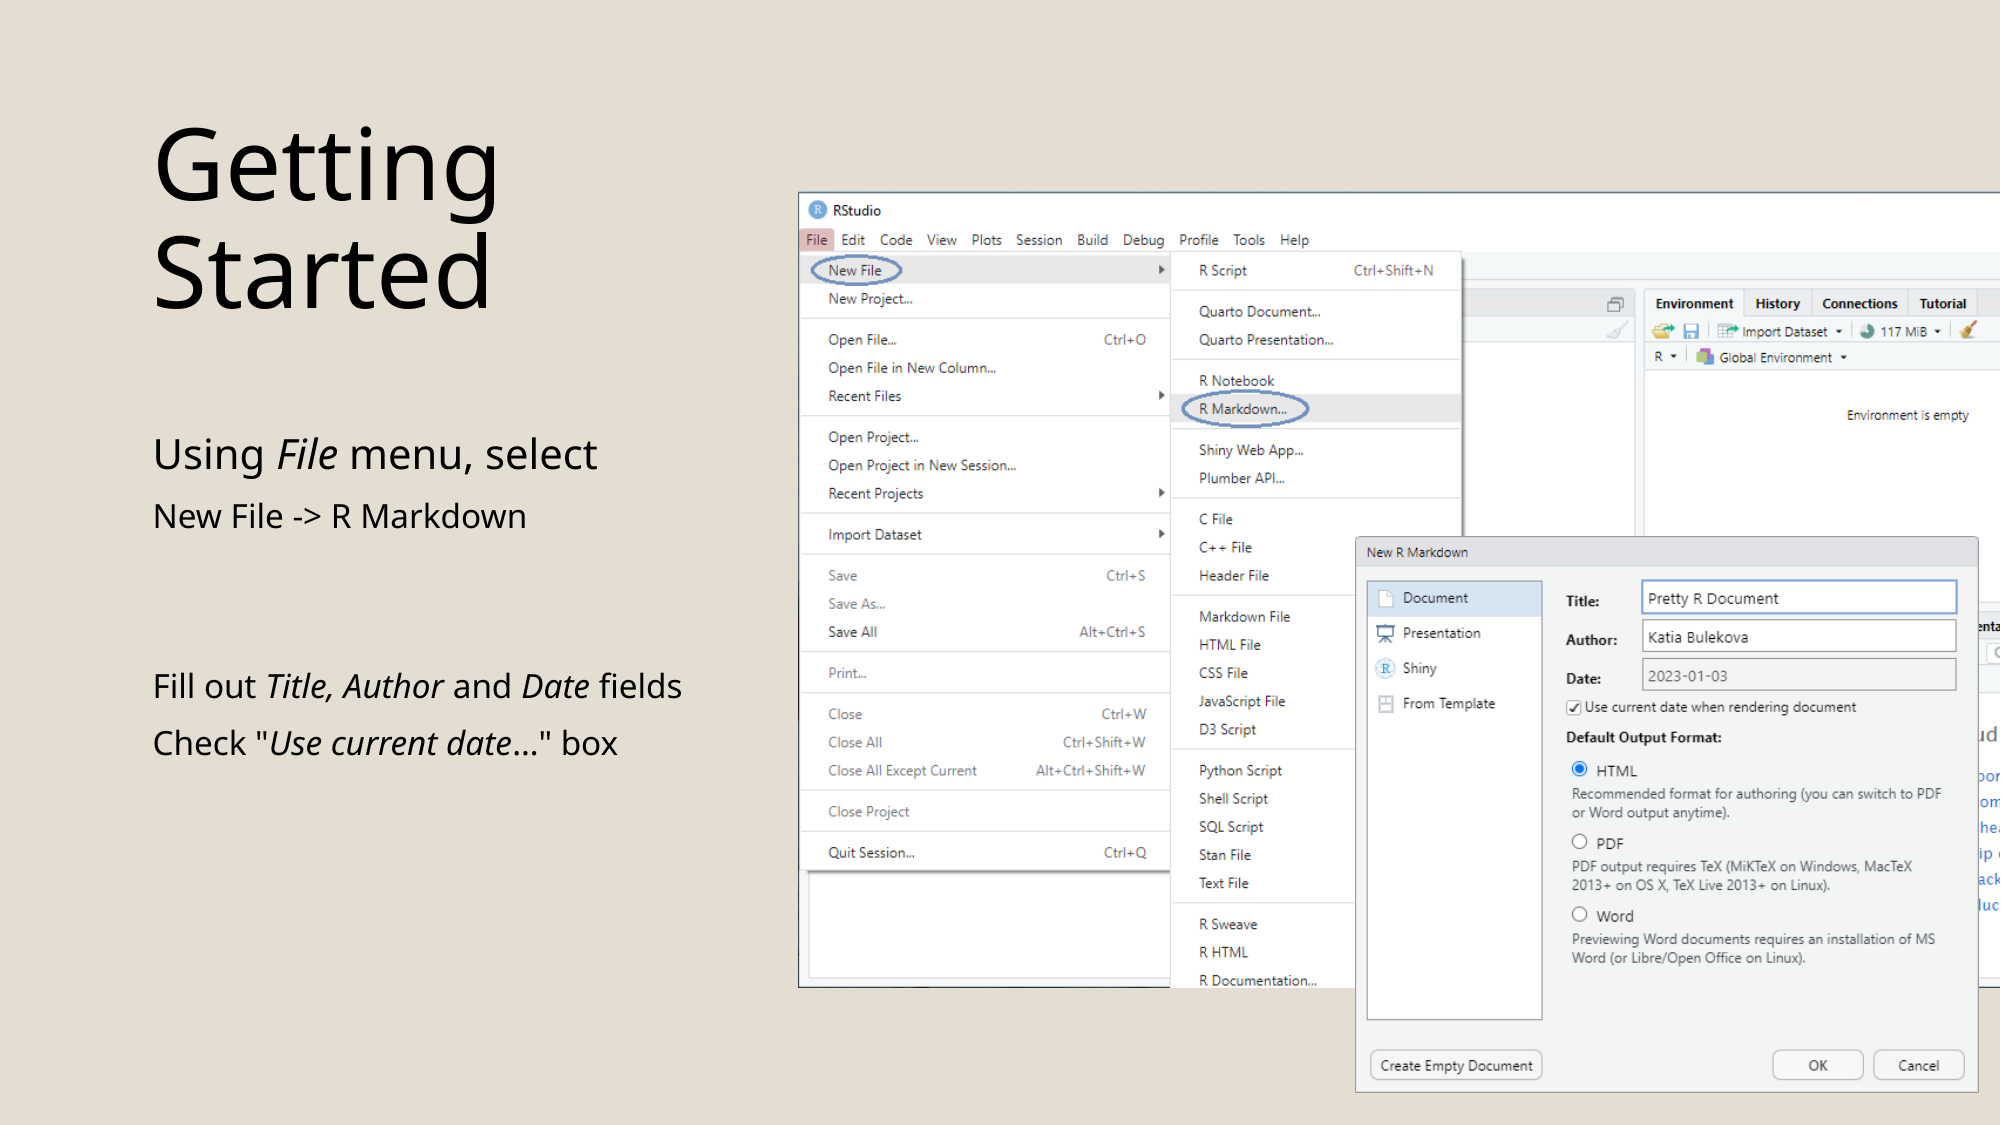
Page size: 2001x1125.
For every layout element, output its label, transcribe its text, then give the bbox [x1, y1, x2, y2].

list Using File menu, select New File -> R Markdown Fill out Title, Author and Date fields Check "Use current date…" box [137, 426, 783, 963]
picture [798, 191, 2000, 1094]
title Getting Started [137, 75, 783, 338]
